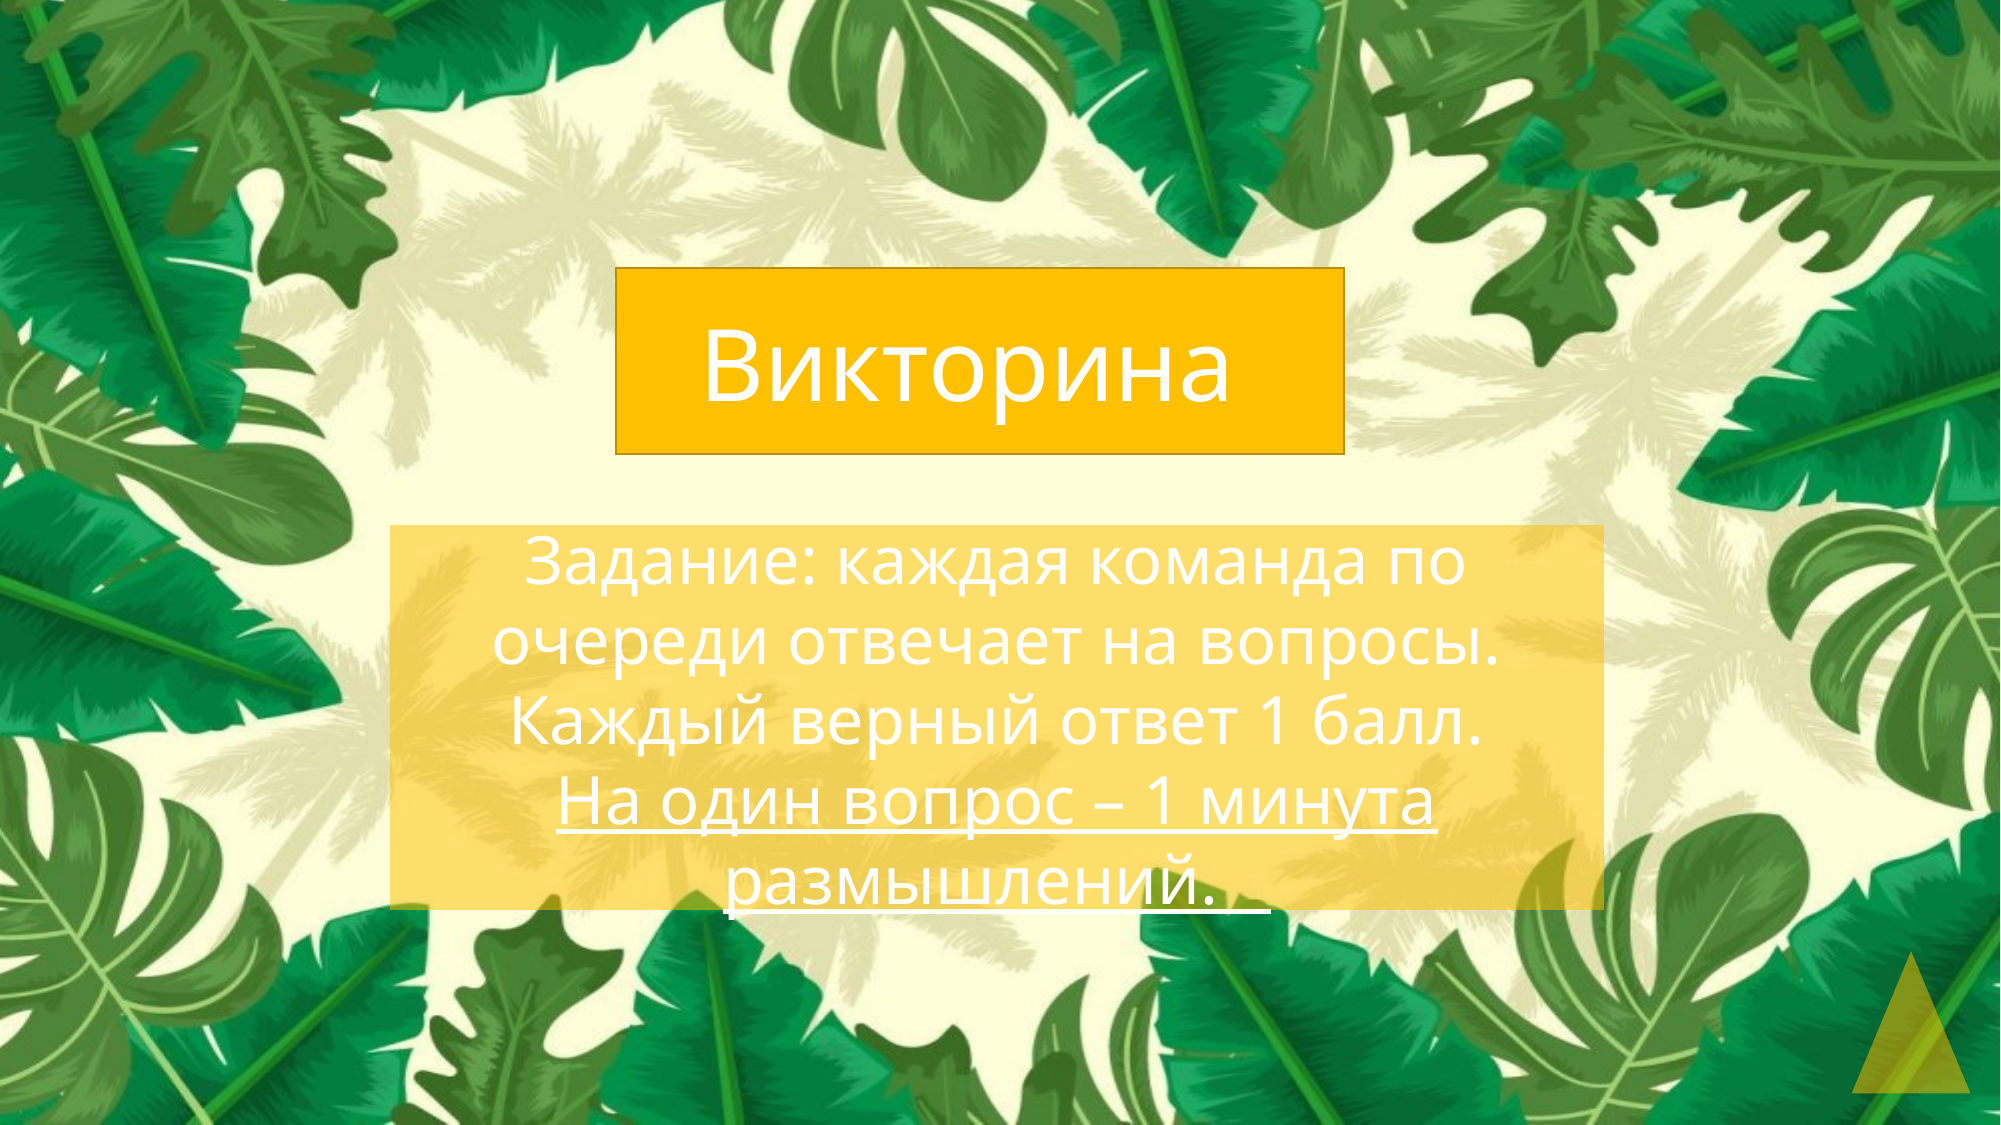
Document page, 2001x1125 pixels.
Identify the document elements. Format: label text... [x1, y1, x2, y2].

picture [0, 0, 2001, 1125]
text_box Викторина [615, 267, 1345, 455]
text_box [1851, 951, 1971, 1094]
text_box Задание: каждая команда по очереди отвечает на вопросы. Каждый верный ответ 1 балл. На один вопрос – 1 минута размышлений. [389, 525, 1604, 910]
